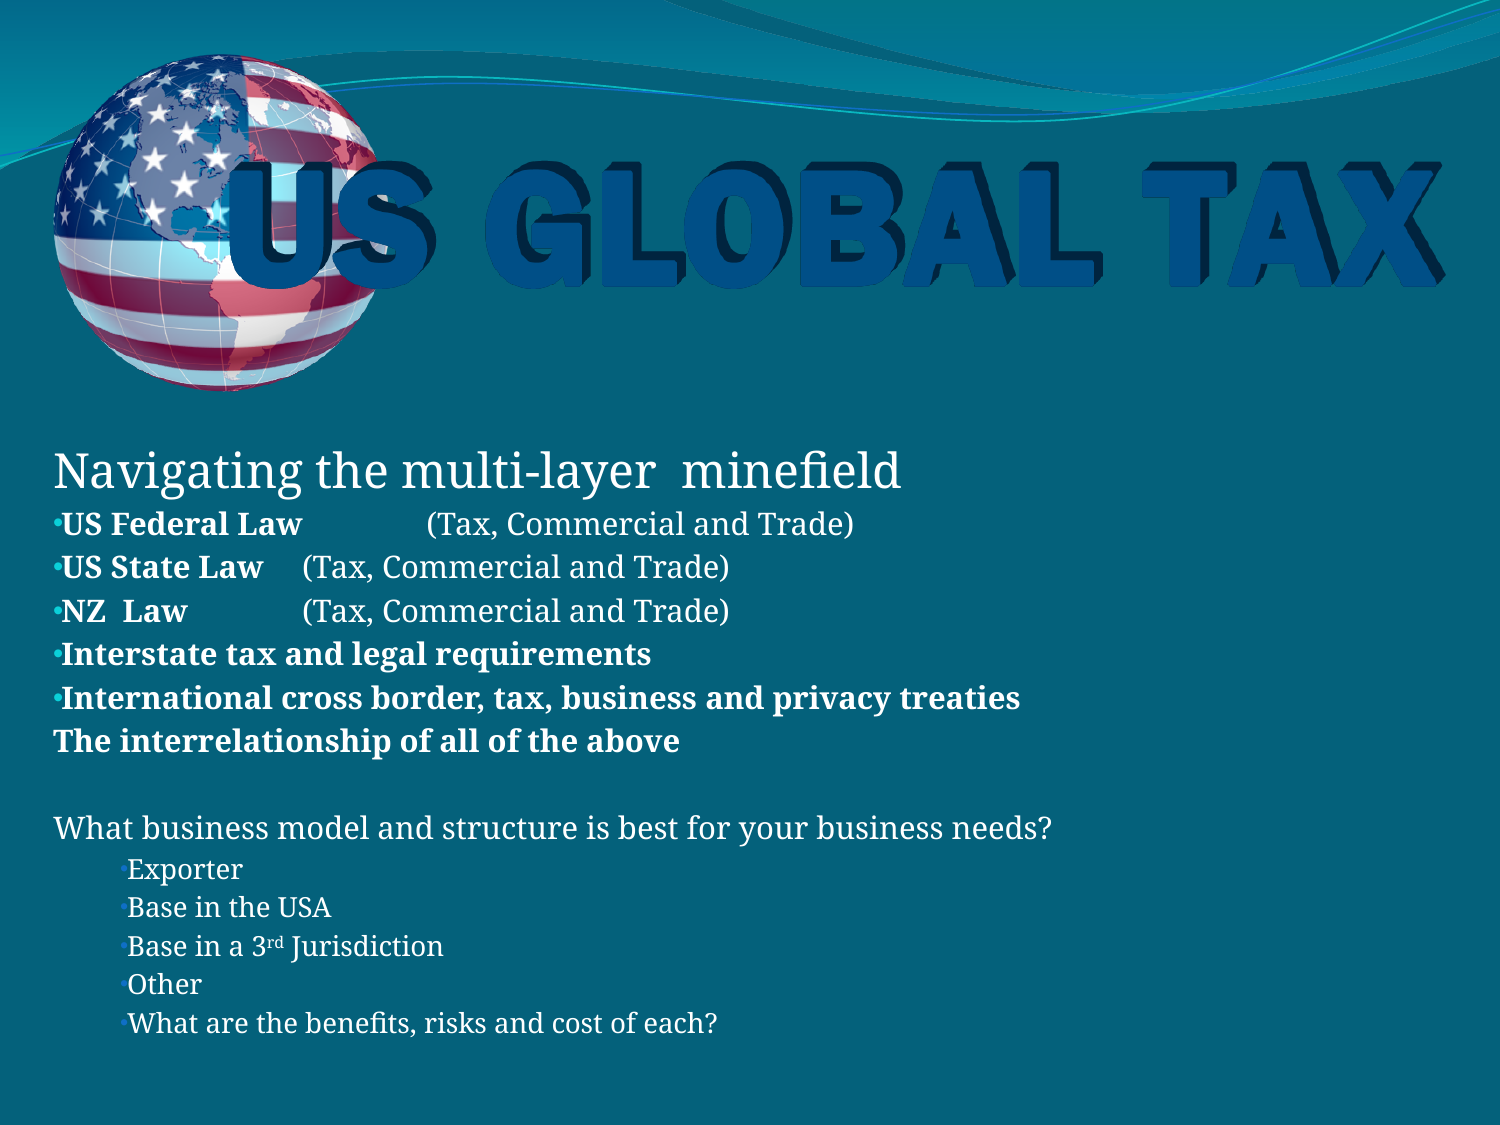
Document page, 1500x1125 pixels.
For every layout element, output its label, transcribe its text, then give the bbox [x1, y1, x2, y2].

picture [685, 162, 791, 288]
picture [802, 163, 904, 286]
picture [747, 75, 1423, 116]
subtitle Navigating the multi-layer minefield US Federal Law (Tax, Commercial and Trade) US State Law (Tax, Commercial and Trade) NZ Law (Tax, Commercial and Trade) Interstate tax and legal requirements International cross border, tax, business and privacy treaties The interrelationship of all of the above What business model and structure is best for your business needs? Exporter Base in the USA Base in a 3rd Jurisdiction Other What are the benefits, risks and cost of each? [53, 432, 1459, 1047]
picture [904, 163, 1014, 286]
picture [487, 162, 589, 288]
picture [603, 163, 685, 286]
picture [1020, 163, 1102, 286]
picture [1143, 163, 1235, 286]
picture [52, 55, 435, 391]
picture [1229, 163, 1444, 286]
